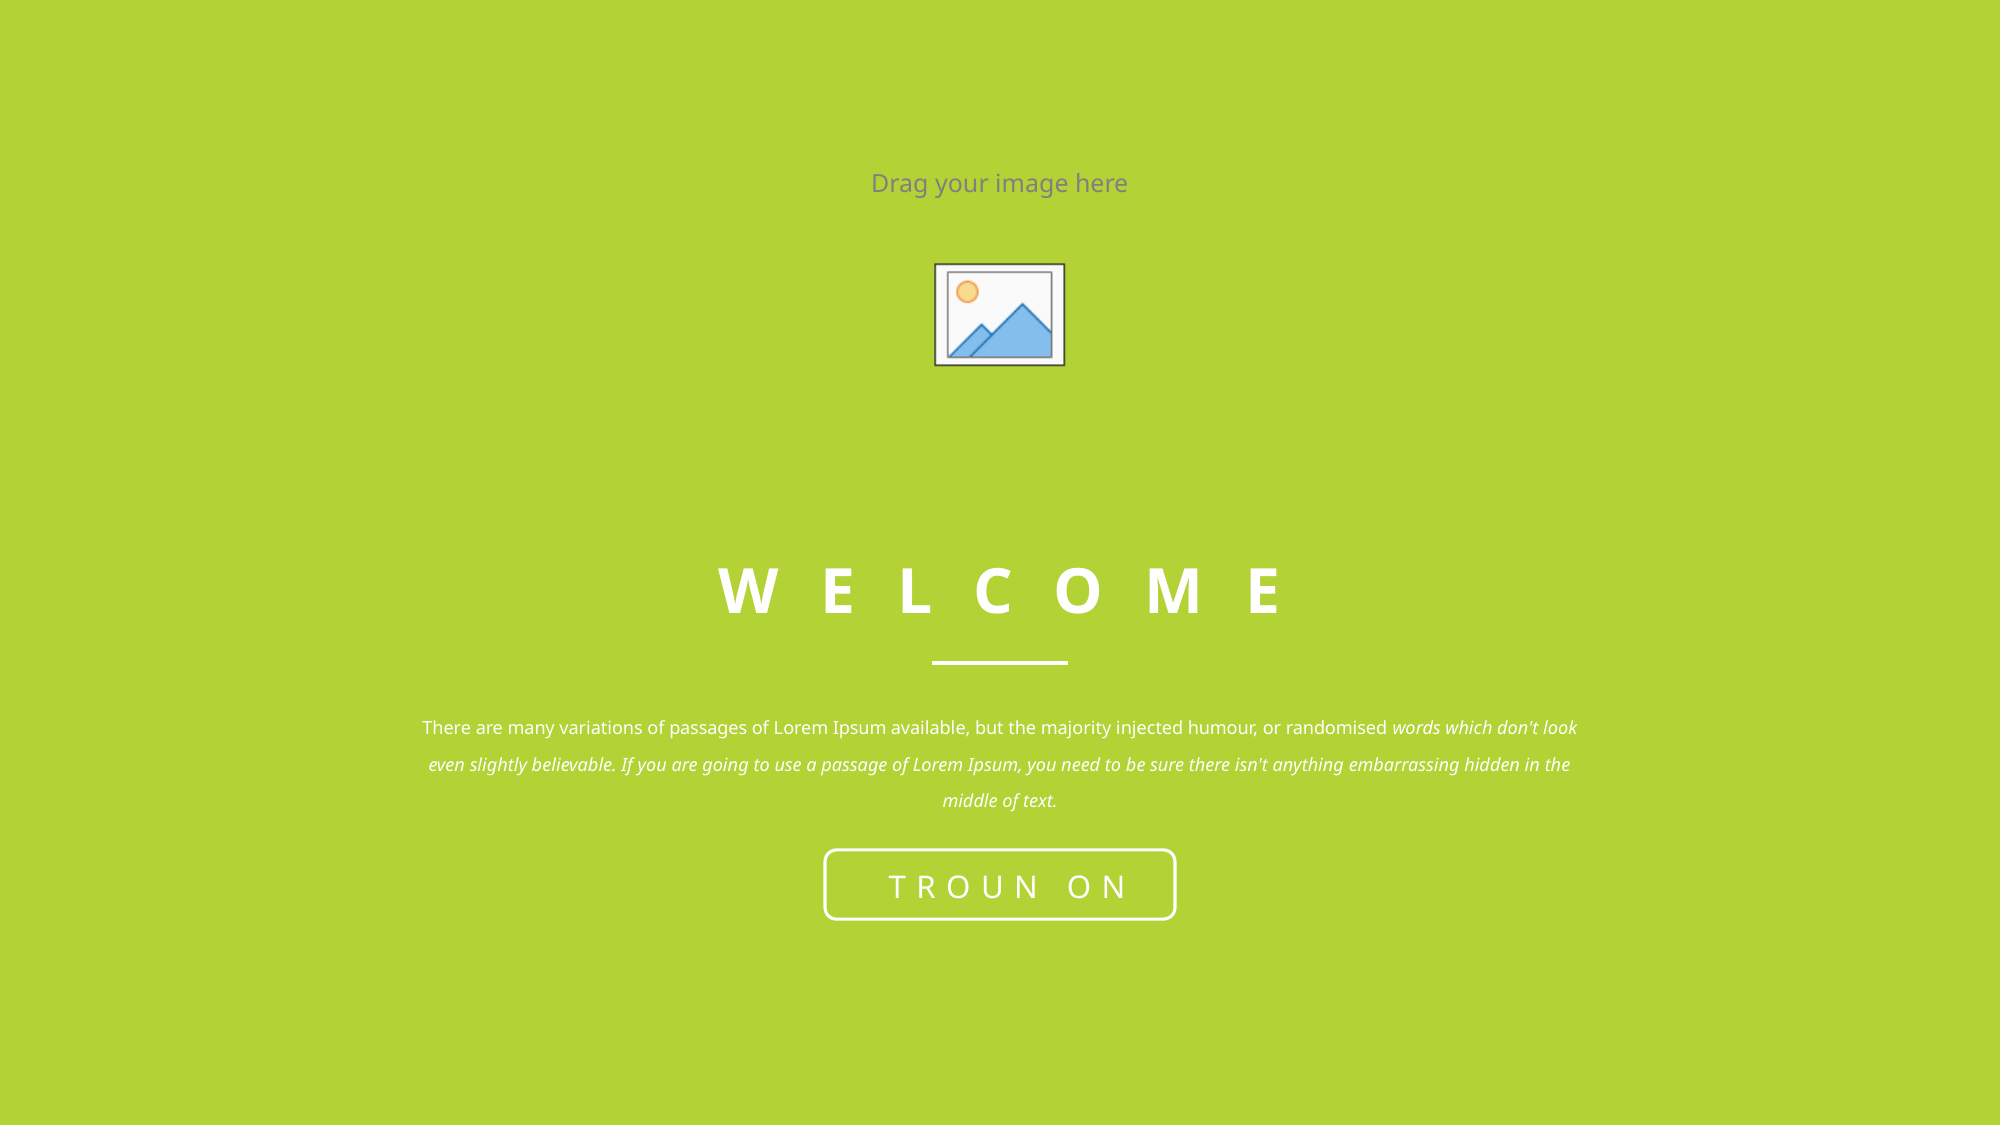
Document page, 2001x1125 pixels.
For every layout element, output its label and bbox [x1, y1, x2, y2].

text_box [392, 543, 1608, 920]
picture [824, 159, 1175, 471]
text_box [0, 0, 2000, 1125]
